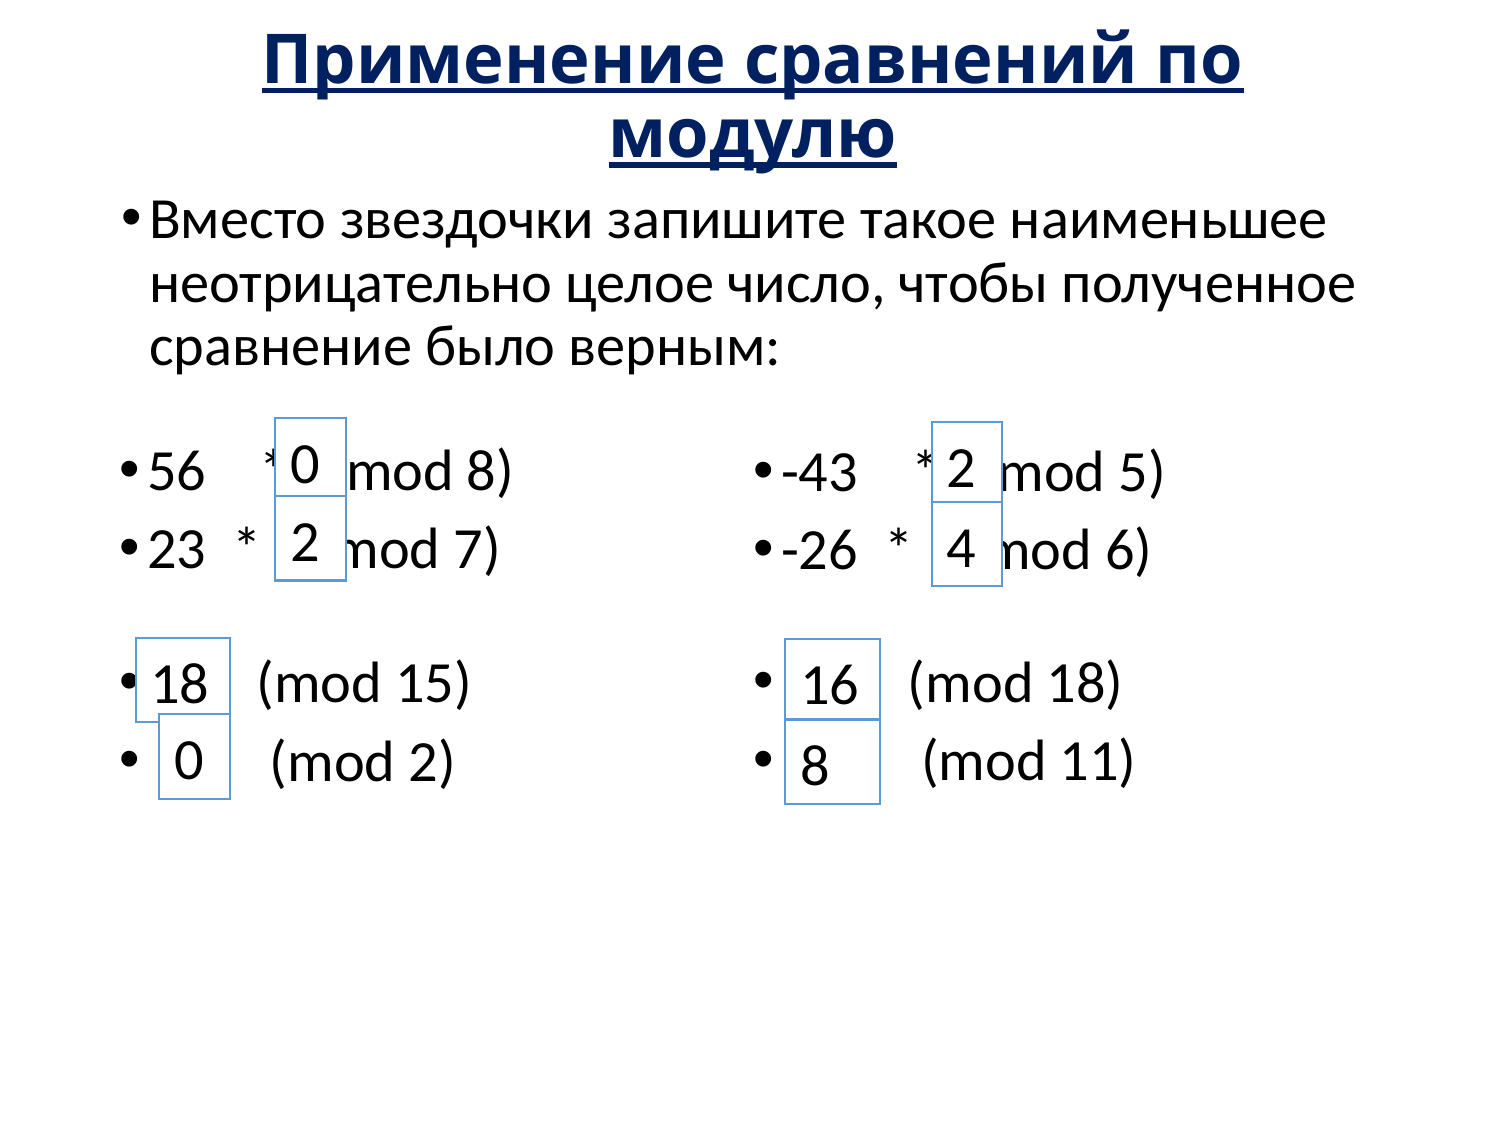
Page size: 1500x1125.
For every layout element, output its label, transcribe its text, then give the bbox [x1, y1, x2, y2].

text_box 2 [931, 421, 1003, 501]
text_box 18 [135, 637, 231, 723]
list Вместо звездочки запишите такое наименьшее неотрицательно целое число, чтобы полученное сравнение было верным: [106, 181, 1400, 315]
text_box 2 [274, 495, 347, 582]
text_box 8 [784, 718, 881, 805]
text_box 0 [274, 417, 347, 495]
text_box 4 [931, 501, 1003, 587]
title Применение сравнений по модулю [106, 11, 1400, 181]
text_box 0 [158, 713, 231, 800]
text_box 16 [784, 638, 881, 718]
